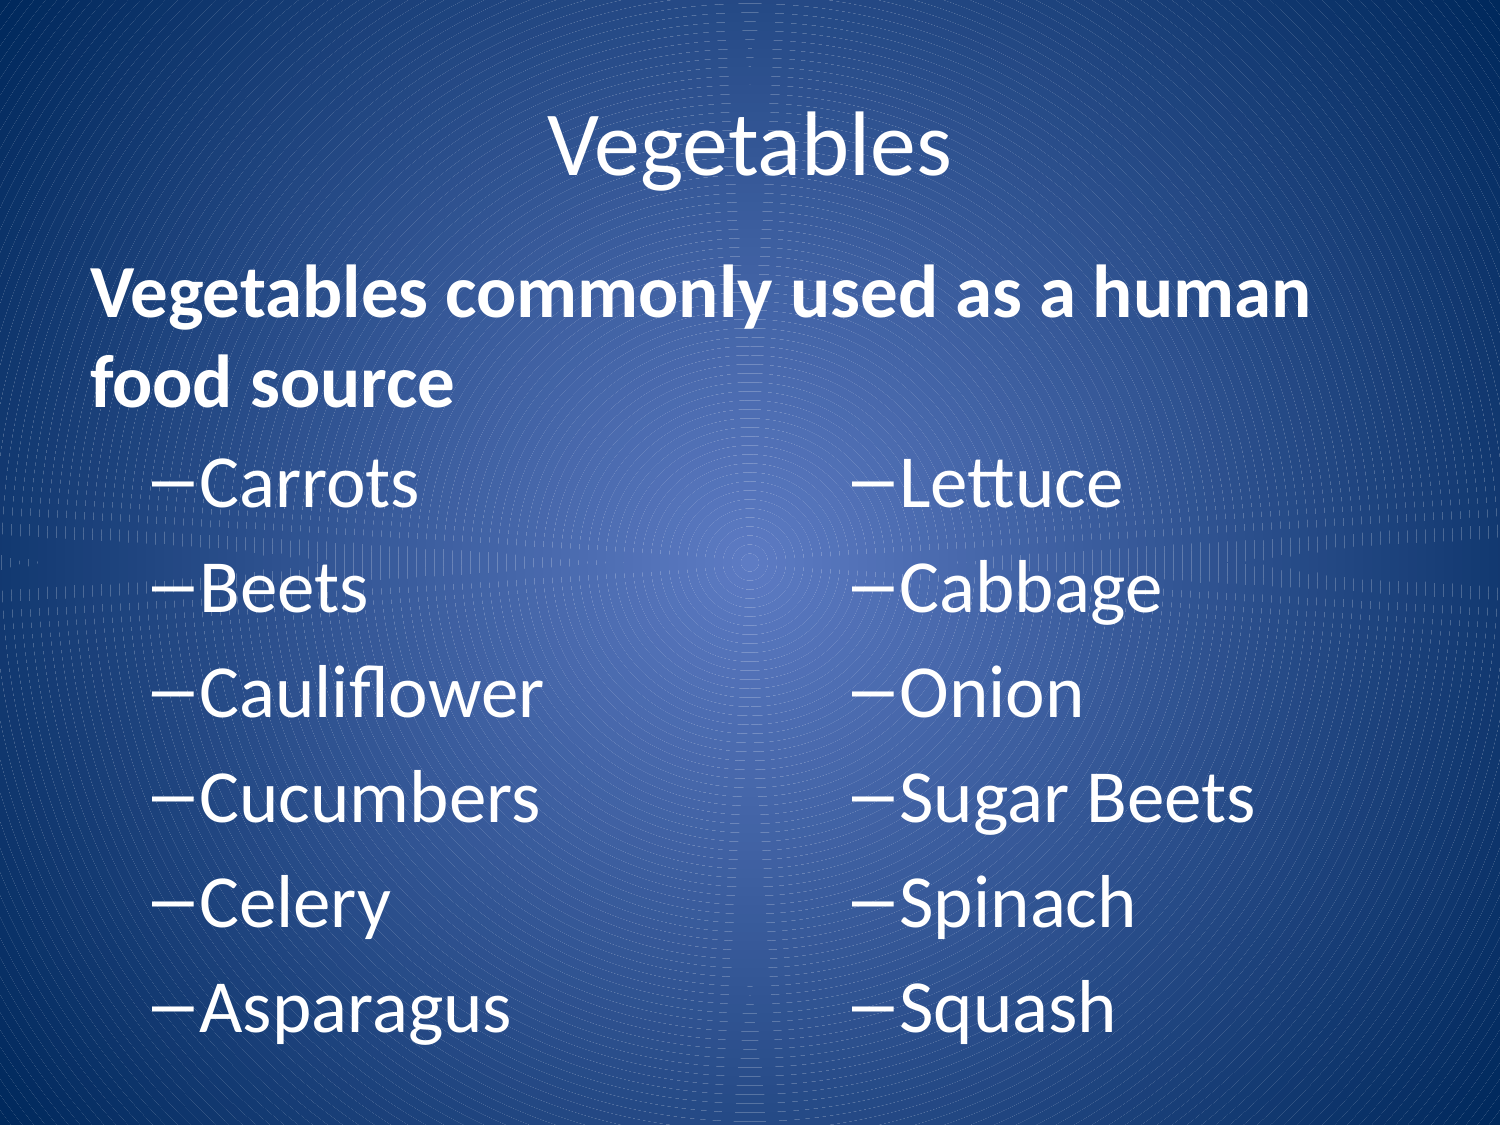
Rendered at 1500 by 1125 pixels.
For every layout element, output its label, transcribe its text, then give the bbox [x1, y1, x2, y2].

list Carrots Beets Cauliflower Cucumbers Celery Asparagus [62, 425, 726, 1074]
title Vegetables [75, 45, 1425, 233]
list Vegetables commonly used as a human food source [75, 324, 1438, 430]
list Lettuce Cabbage Onion Sugar Beets Spinach Squash [762, 425, 1426, 1074]
